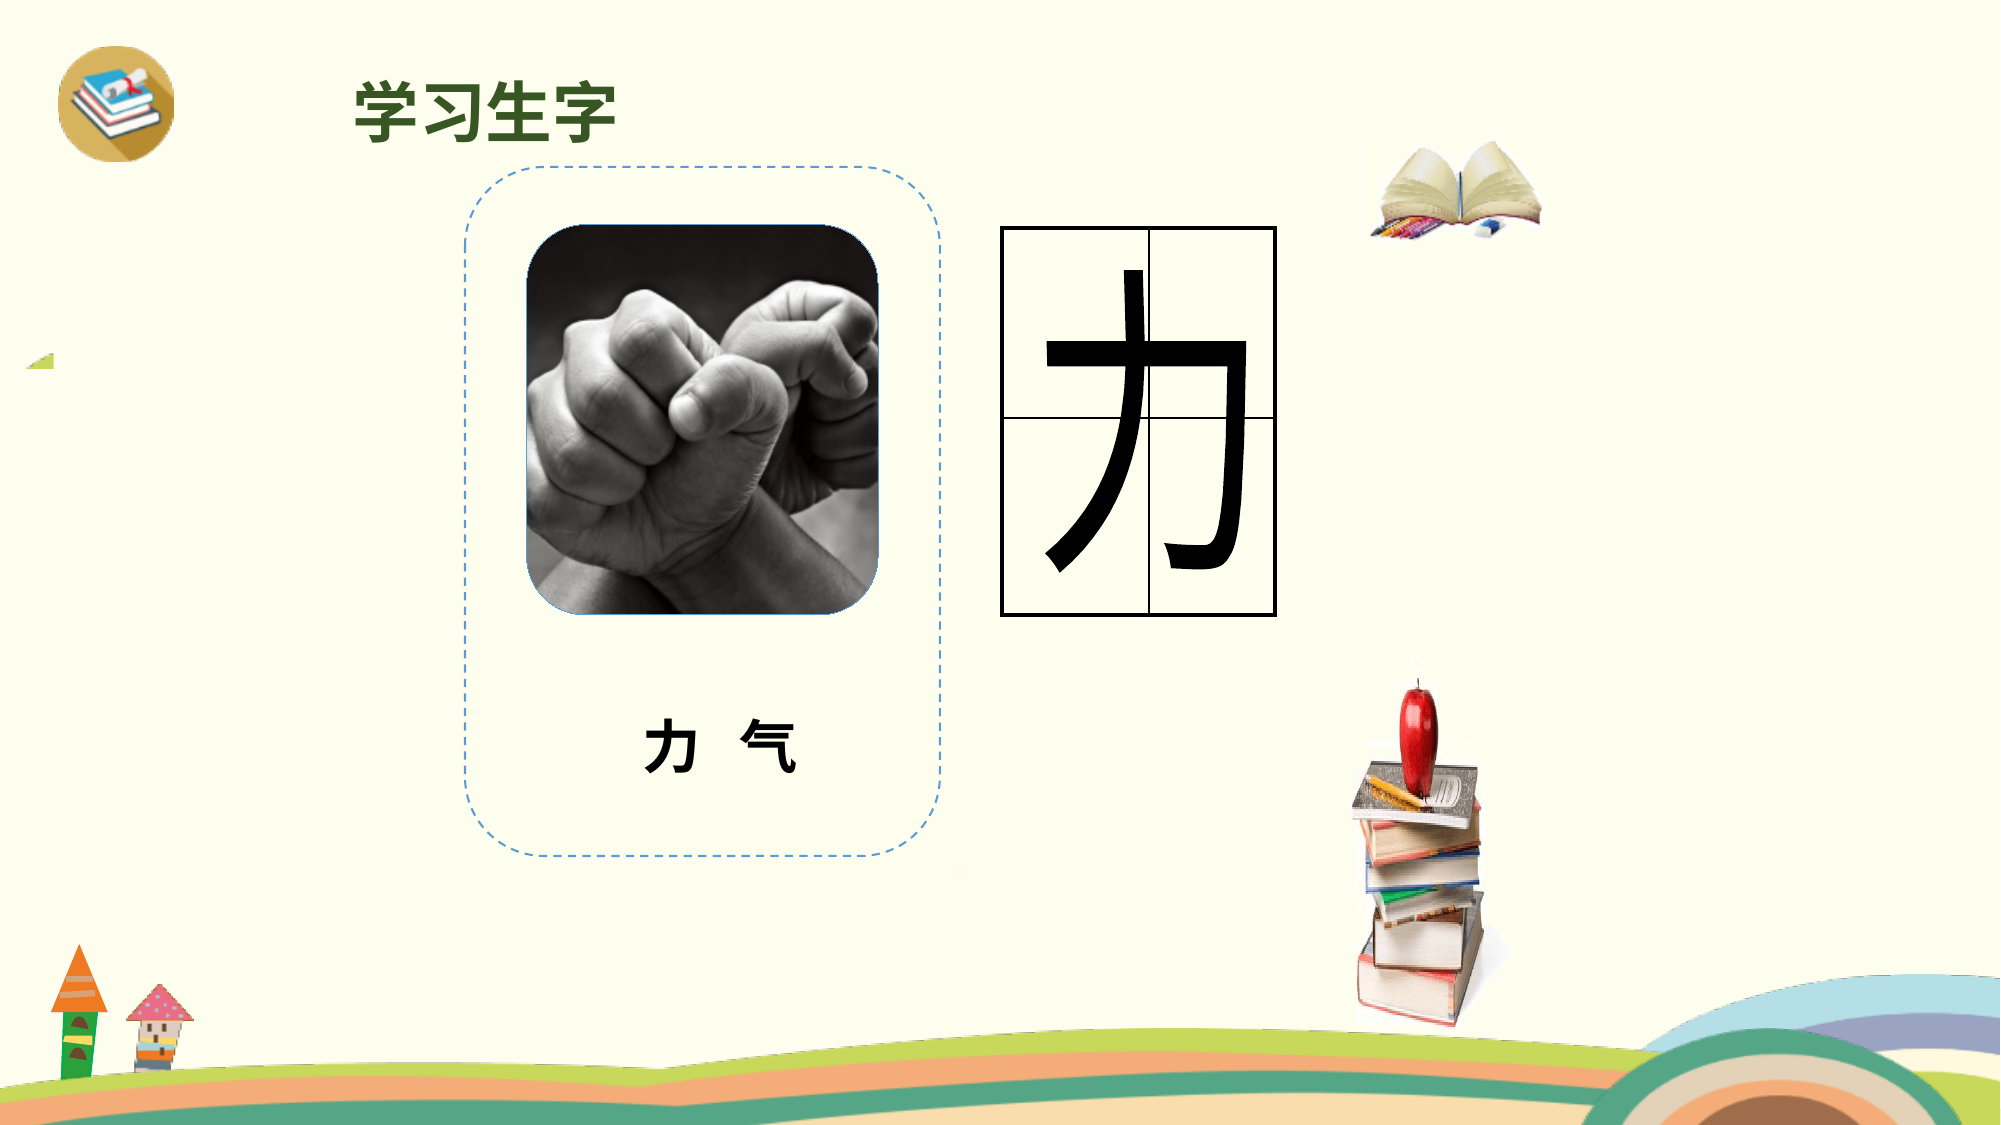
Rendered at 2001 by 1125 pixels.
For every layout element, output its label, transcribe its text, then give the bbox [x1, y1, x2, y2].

text_box 学习生字 [337, 63, 635, 159]
table_header [1150, 230, 1273, 417]
text_box [463, 165, 941, 858]
picture [0, 0, 2001, 1125]
table_header [1004, 230, 1148, 417]
table_cell [1004, 419, 1148, 613]
table_cell [1150, 419, 1273, 613]
